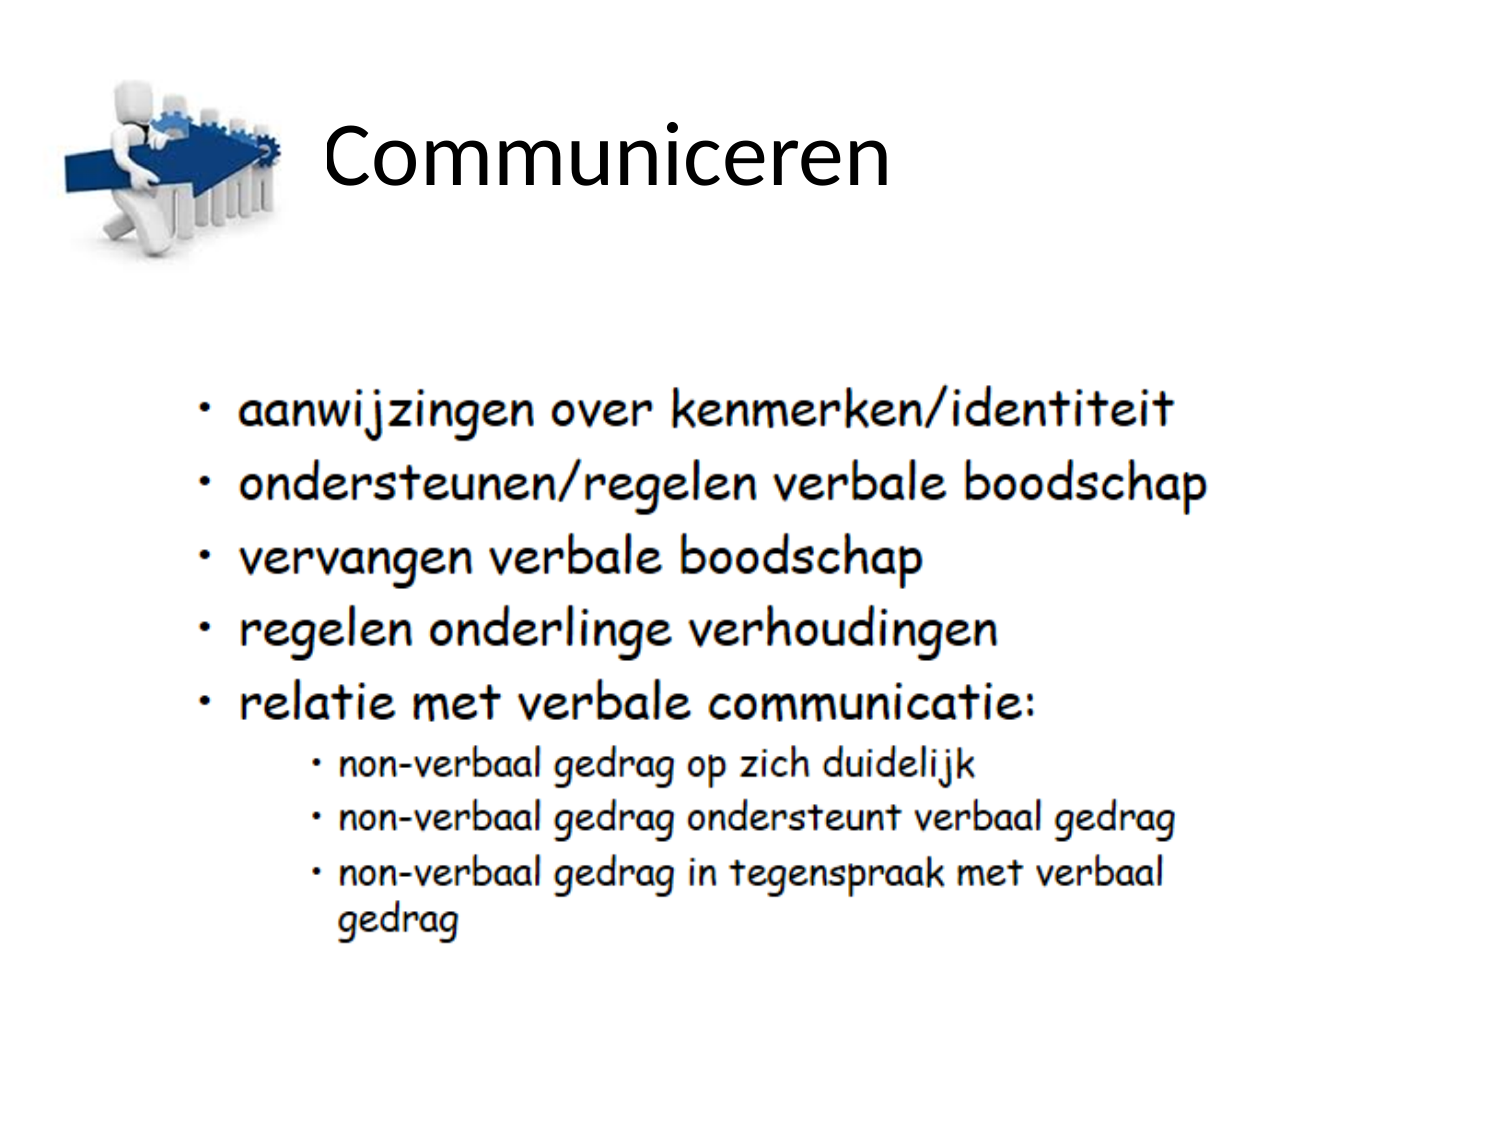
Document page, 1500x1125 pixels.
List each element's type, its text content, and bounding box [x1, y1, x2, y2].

title Communiceren [301, 54, 916, 244]
picture [17, 66, 327, 281]
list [172, 373, 1222, 947]
